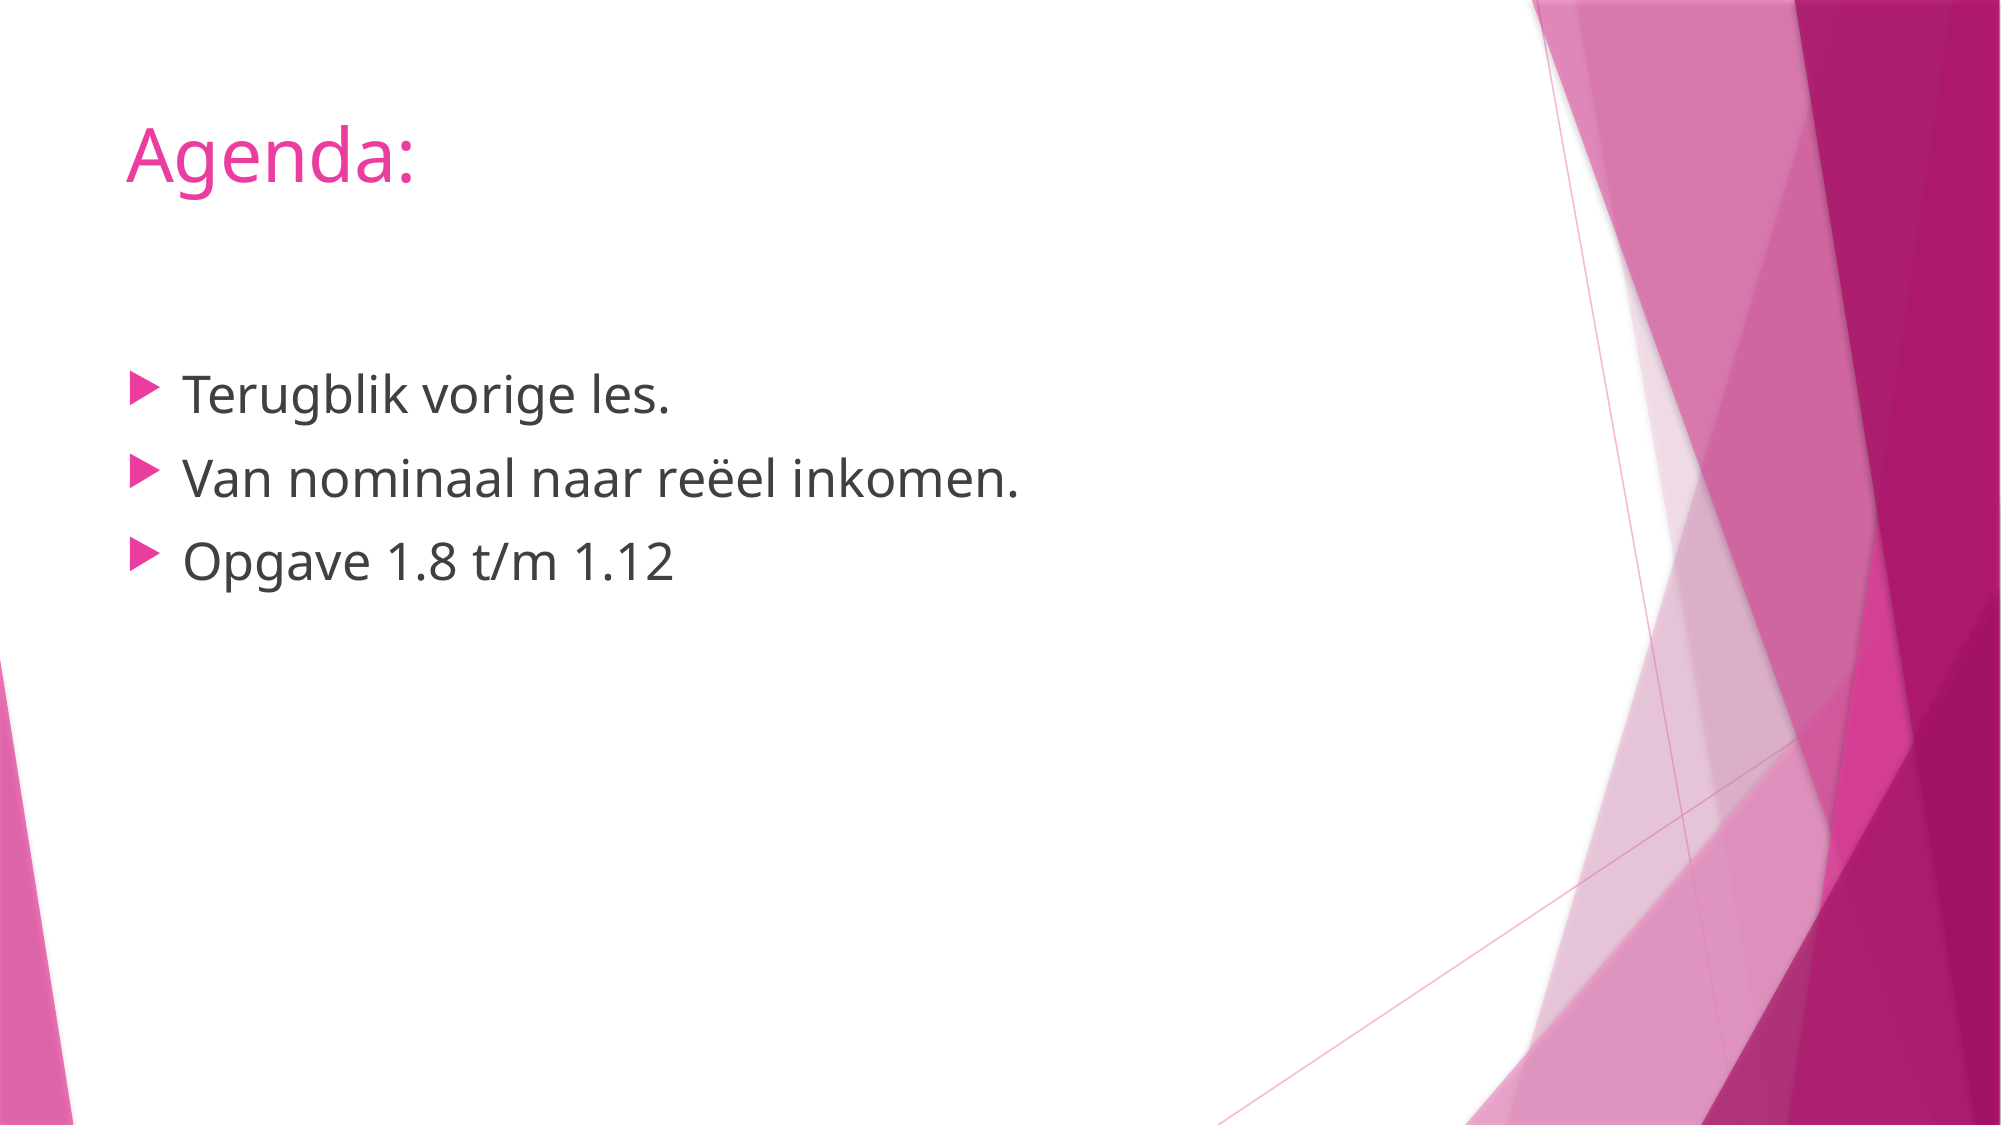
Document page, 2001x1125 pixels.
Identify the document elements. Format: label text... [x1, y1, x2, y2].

title Agenda: [111, 99, 1522, 317]
list Terugblik vorige les. Van nominaal naar reëel inkomen. Opgave 1.8 t/m 1.12 [111, 354, 1522, 992]
